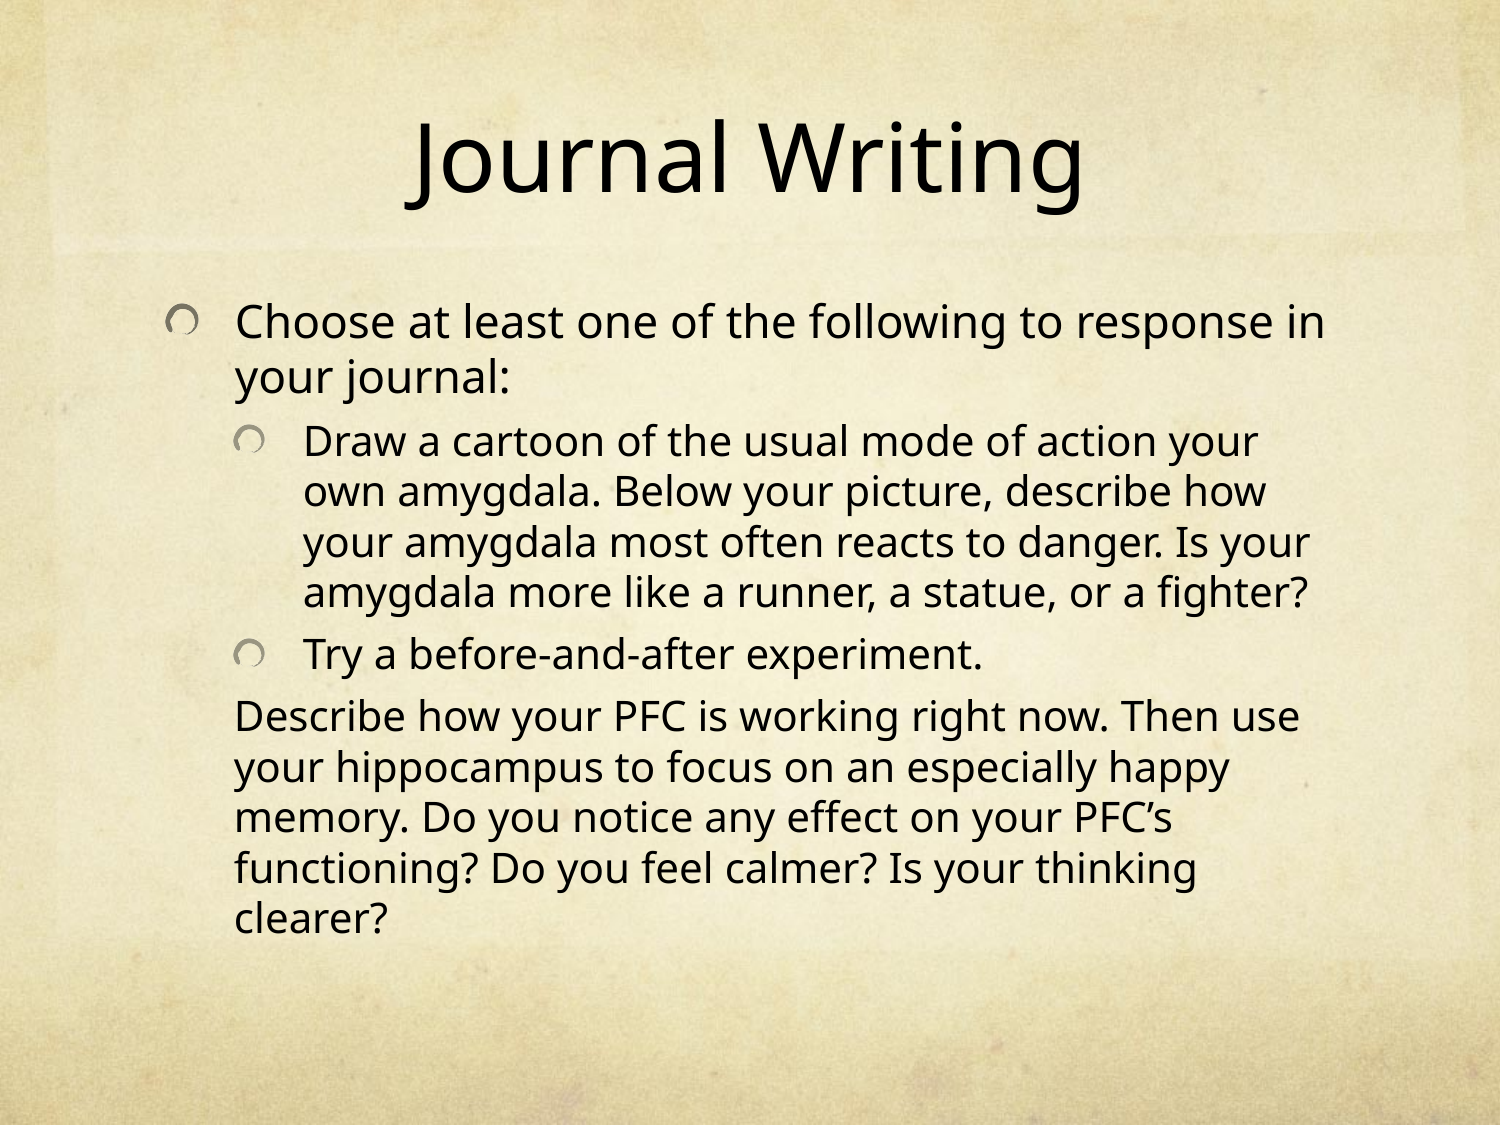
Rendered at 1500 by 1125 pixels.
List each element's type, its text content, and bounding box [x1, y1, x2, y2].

list Choose at least one of the following to response in your journal: Draw a cartoon of the usual mode of action your own amygdala. Below your picture, describe how your amygdala most often reacts to danger. Is your amygdala more like a runner, a statue, or a fighter? Try a before-and-after experiment. Describe how your PFC is working right now. Then use your hippocampus to focus on an especially happy memory. Do you notice any effect on your PFC’s functioning? Do you feel calmer? Is your thinking clearer? [150, 284, 1350, 950]
picture [0, 0, 1500, 1125]
title Journal Writing [150, 82, 1350, 225]
